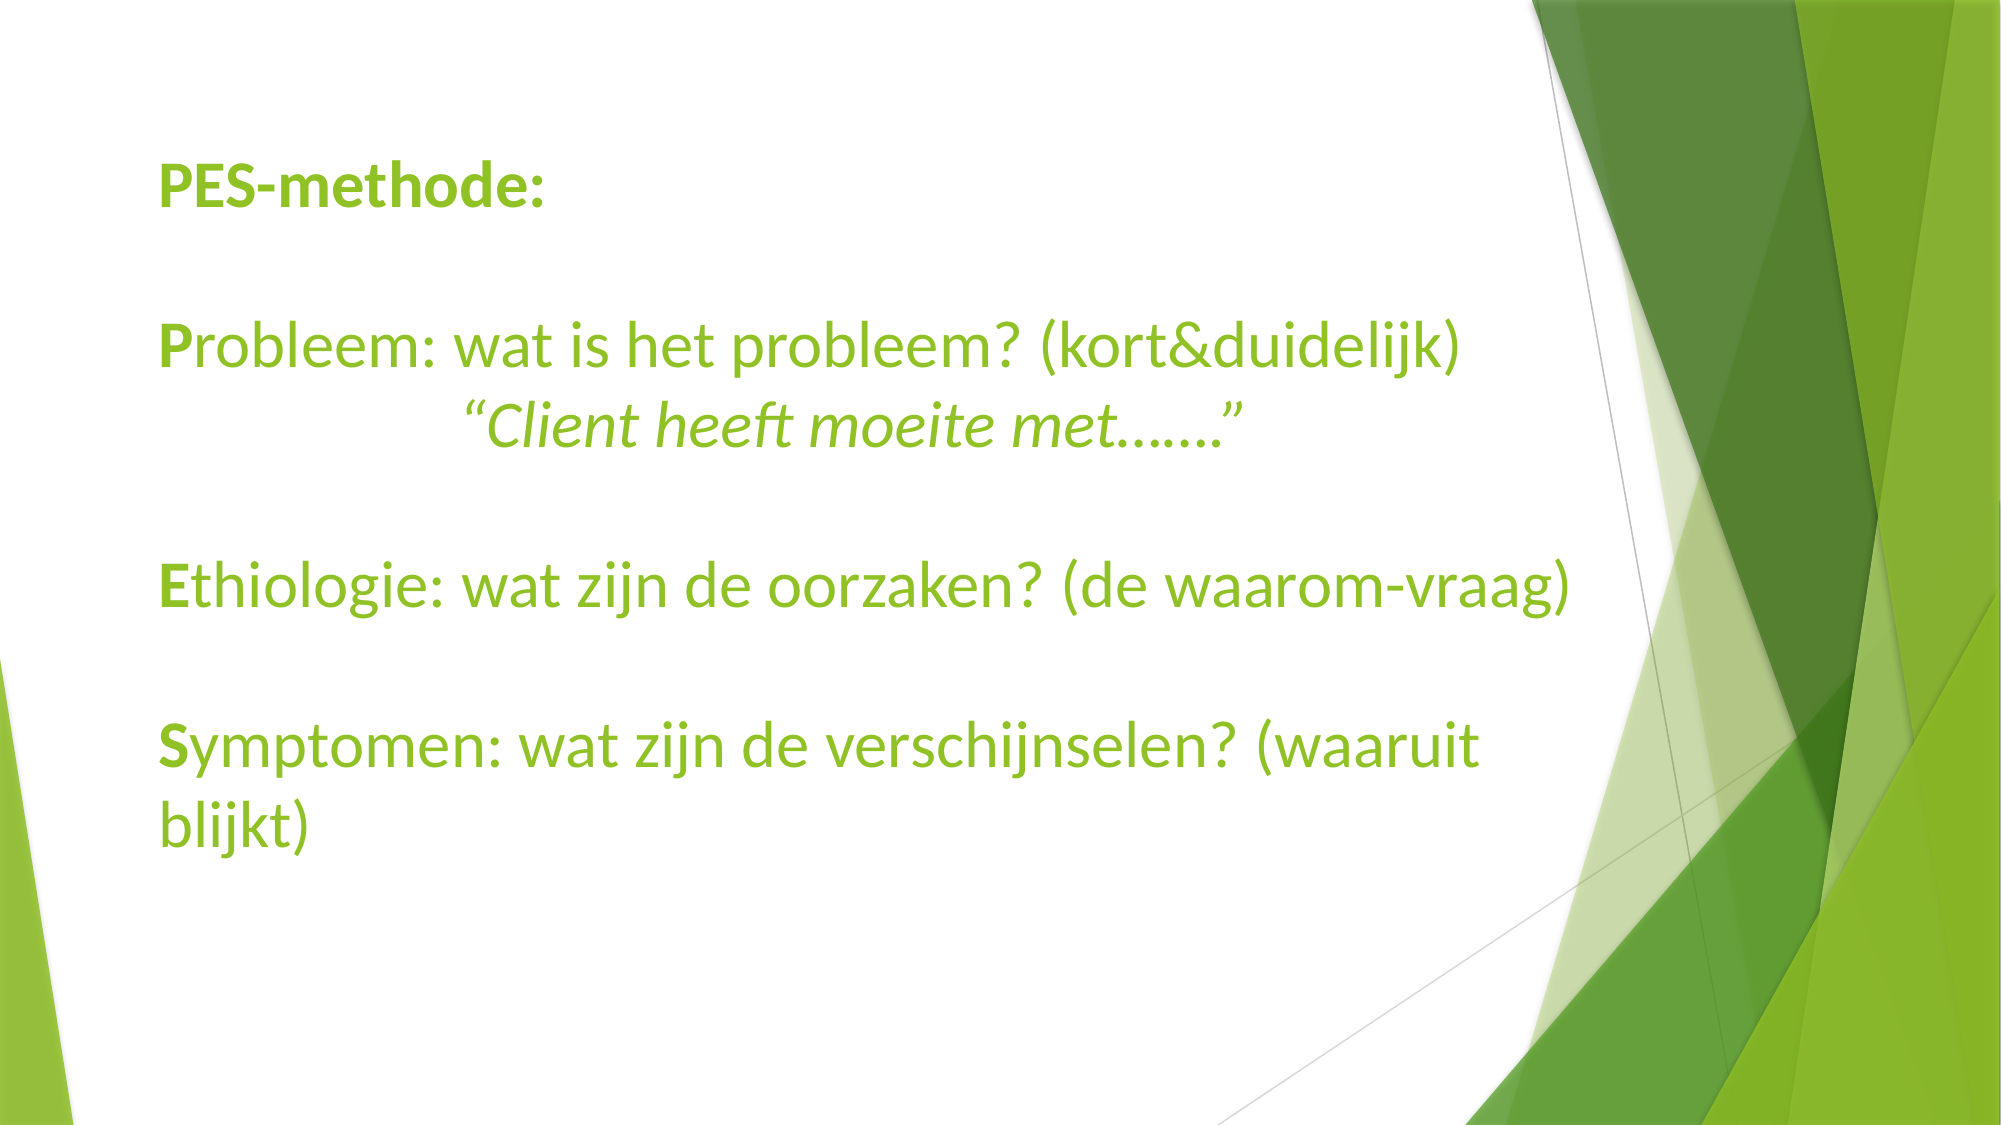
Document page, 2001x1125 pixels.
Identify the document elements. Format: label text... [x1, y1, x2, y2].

text_box PES-methode: Probleem: wat is het probleem? (kort&duidelijk) “Client heeft moeite met…….” Ethiologie: wat zijn de oorzaken? (de waarom-vraag) Symptomen: wat zijn de verschijnselen? (waaruit blijkt) [143, 133, 1634, 869]
title [173, 60, 1584, 133]
